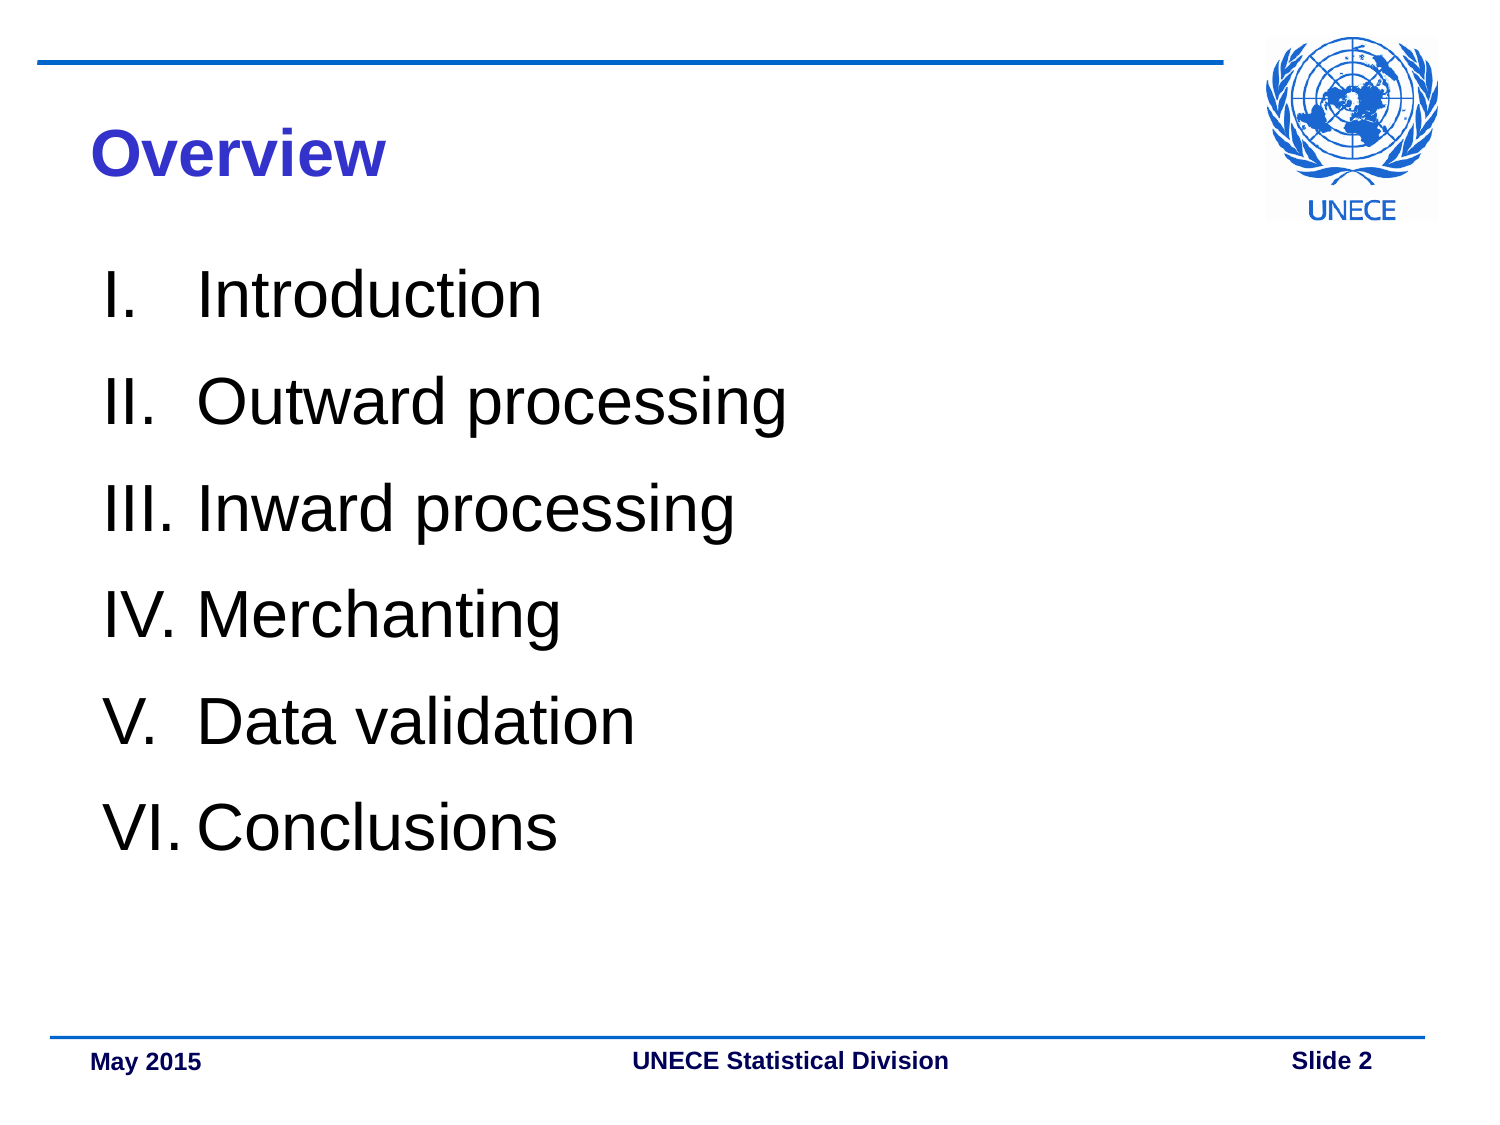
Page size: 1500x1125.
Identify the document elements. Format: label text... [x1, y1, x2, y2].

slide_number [74, 1037, 388, 1113]
picture [1266, 37, 1438, 221]
title Overview [75, 87, 1238, 213]
list Introduction Outward processing Inward processing Merchanting Data validation Conclusions [87, 243, 1388, 1012]
